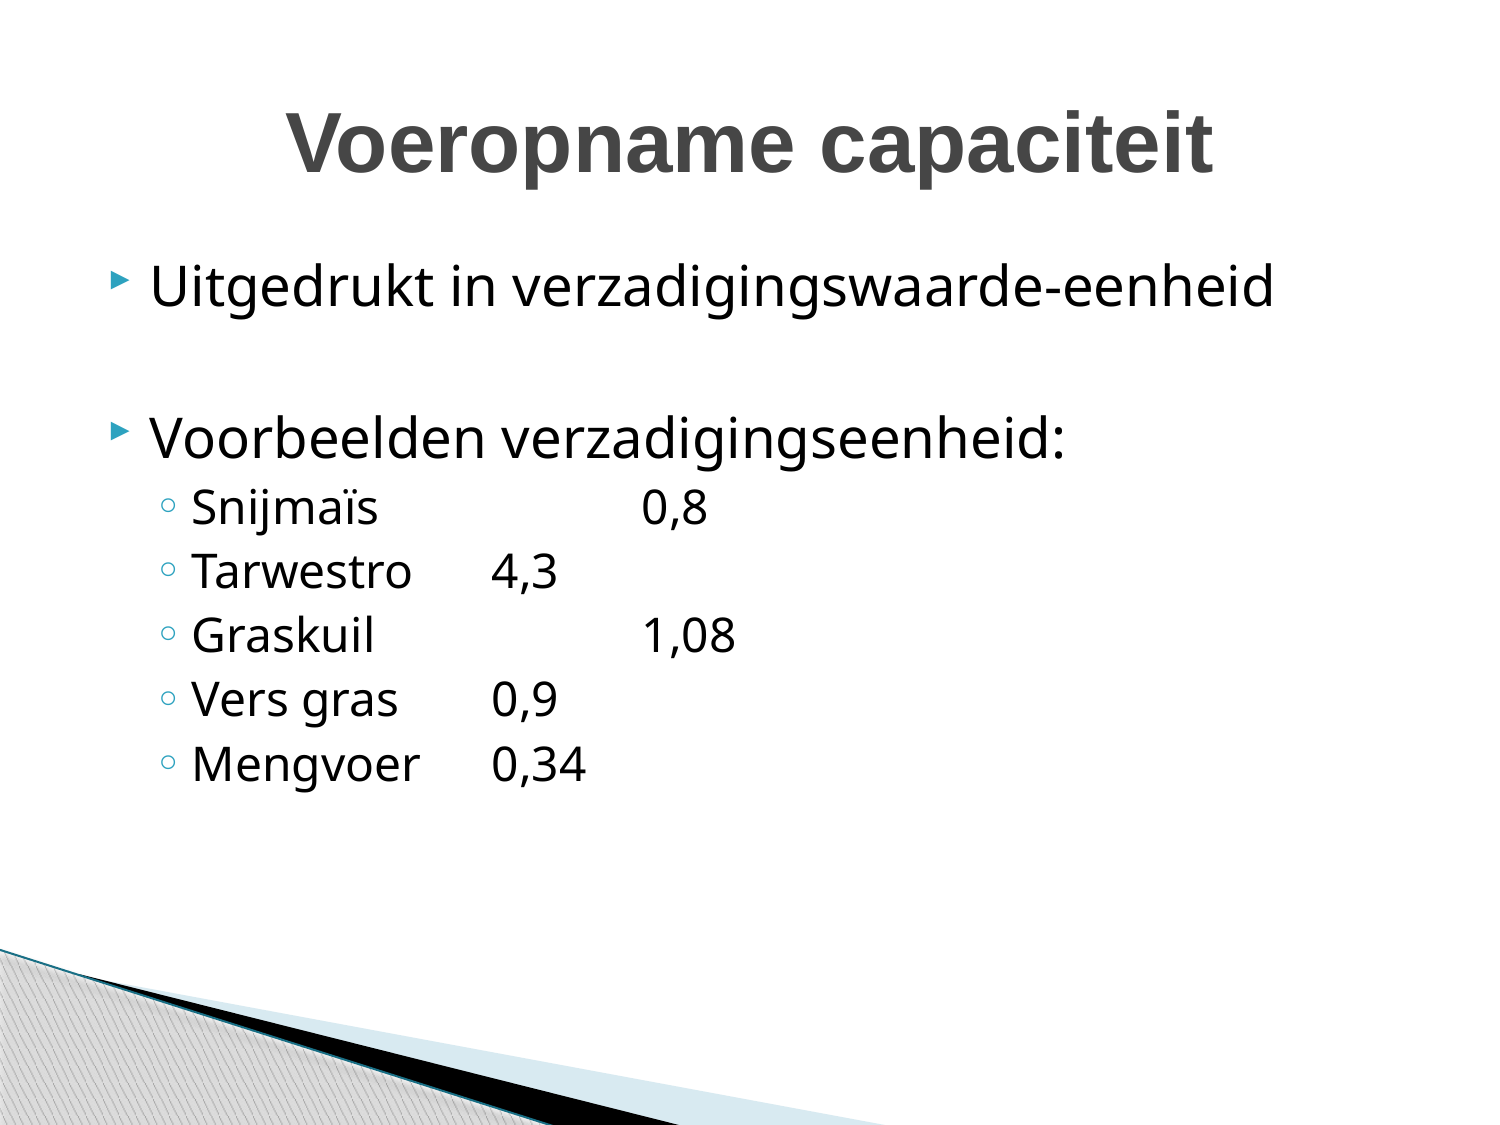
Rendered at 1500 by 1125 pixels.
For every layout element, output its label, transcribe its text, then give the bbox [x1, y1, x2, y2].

title Voeropname capaciteit [75, 45, 1425, 233]
list Uitgedrukt in verzadigingswaarde-eenheid Voorbeelden verzadigingseenheid: Snijmaïs 0,8 Tarwestro 4,3 Graskuil 1,08 Vers gras 0,9 Mengvoer 0,34 [75, 243, 1425, 986]
